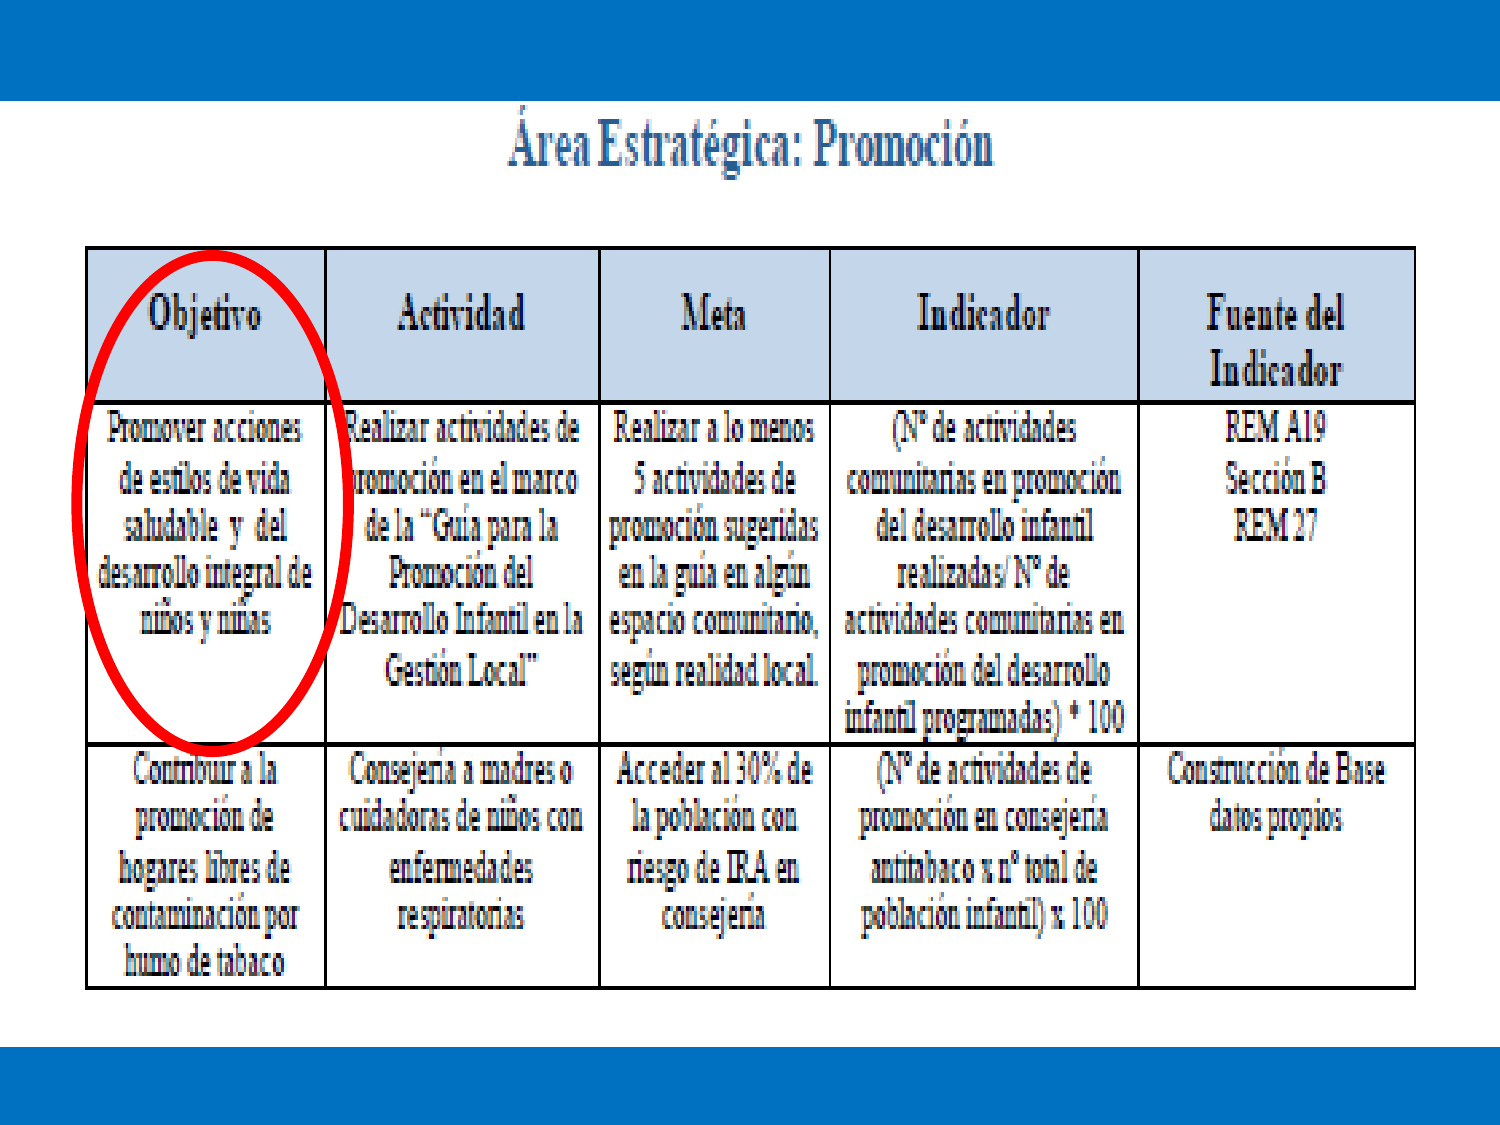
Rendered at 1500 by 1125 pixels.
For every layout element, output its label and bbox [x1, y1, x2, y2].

picture [0, 101, 1500, 1048]
